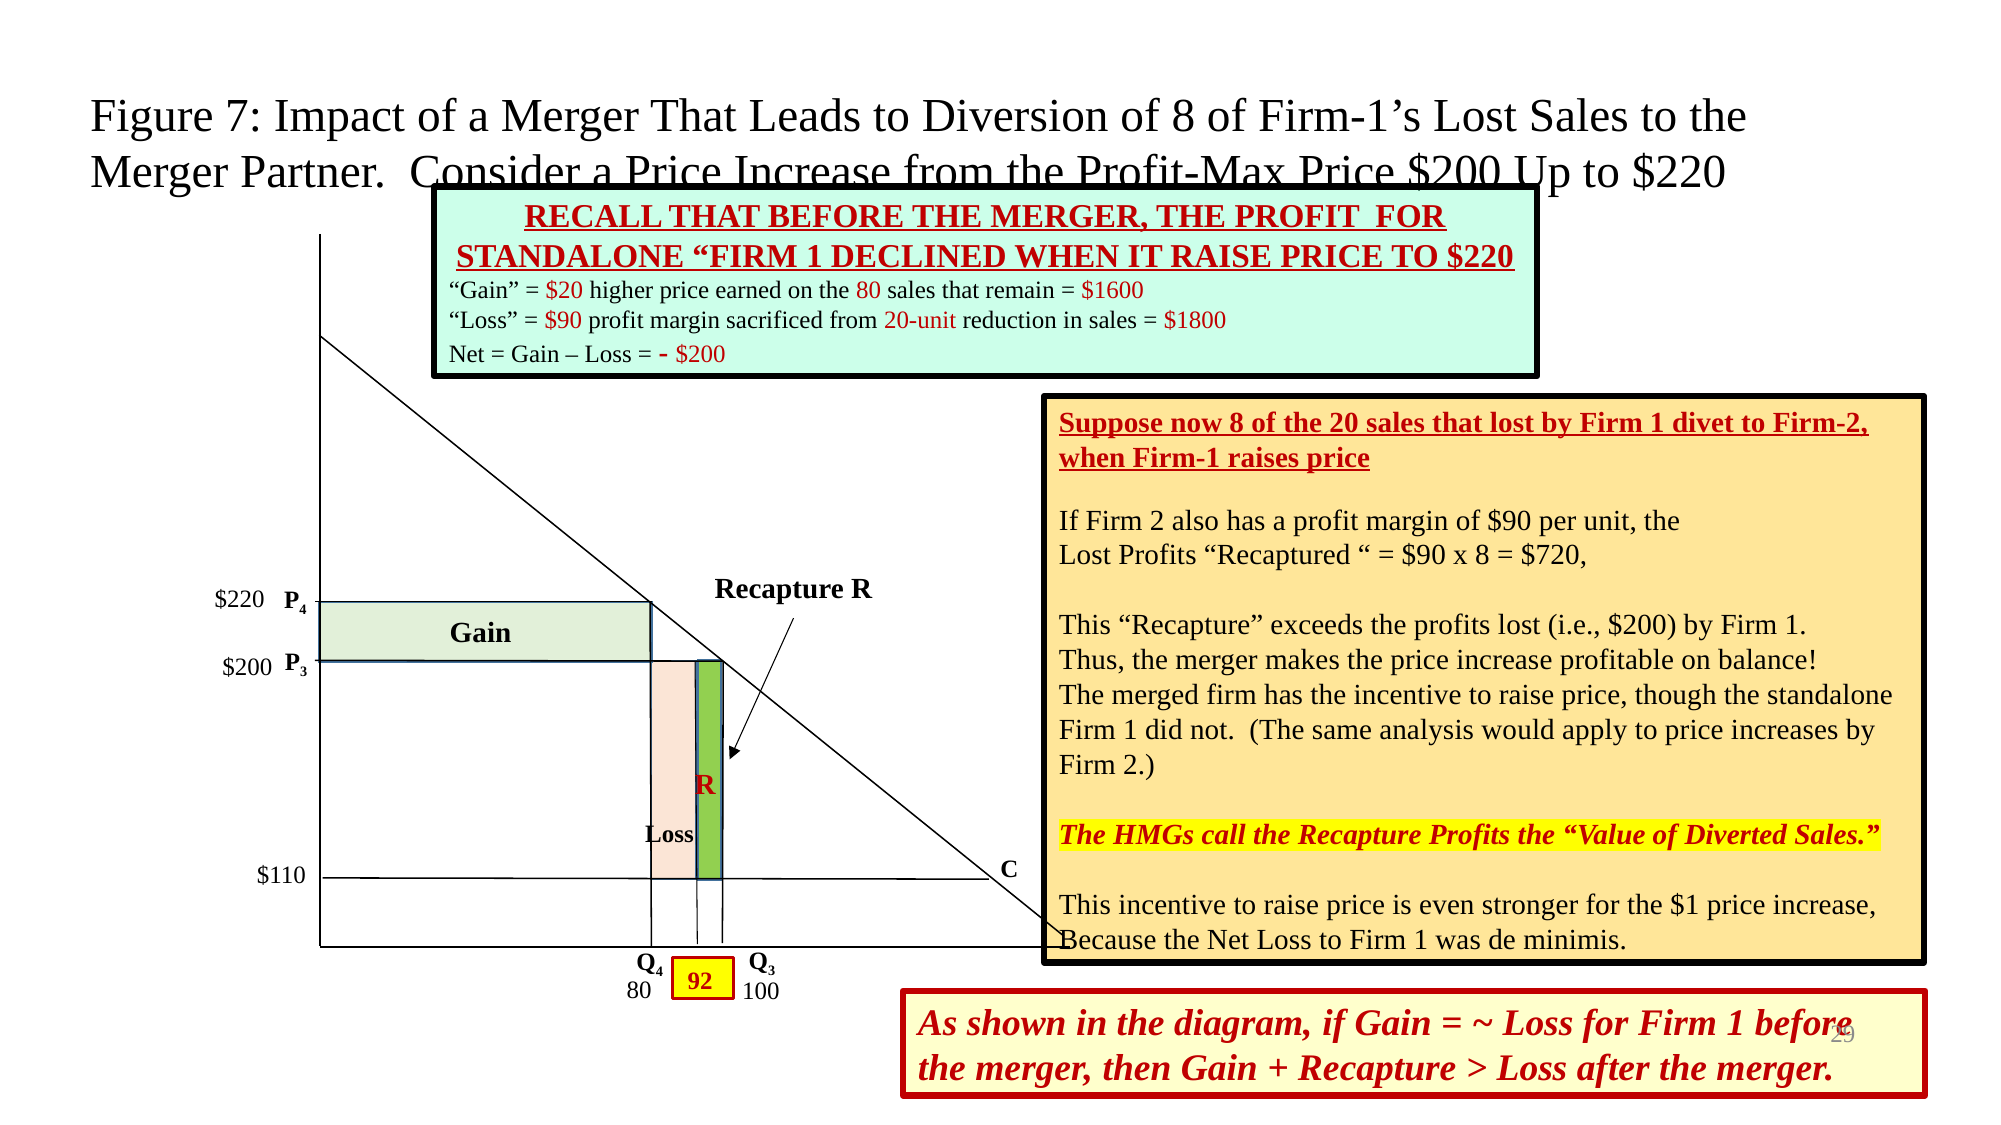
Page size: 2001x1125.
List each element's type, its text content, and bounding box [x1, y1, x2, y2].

text_box RECALL THAT BEFORE THE MERGER, THE PROFIT FOR STANDALONE “FIRM 1 DECLINED WHEN IT RAISE PRICE TO $220 “Gain” = $20 higher price earned on the 80 sales that remain = $1600 “Loss” = $90 profit margin sacrificed from 20-unit reduction in sales = $1800 Net = Gain – Loss = - $200 [433, 186, 1538, 377]
text_box Suppose now 8 of the 20 sales that lost by Firm 1 divet to Firm-2, when Firm-1 raises price If Firm 2 also has a profit margin of $90 per unit, the Lost Profits “Recaptured “ = $90 x 8 = $720, This “Recapture” exceeds the profits lost (i.e., $200) by Firm 1. Thus, the merger makes the price increase profitable on balance! The merged firm has the incentive to raise price, though the standalone Firm 1 did not. (The same analysis would apply to price increases by Firm 2.) The HMGs call the Recapture Profits the “Value of Diverted Sales.” This incentive to raise price is even stronger for the $1 price increase, Because the Net Loss to Firm 1 was de minimis. [1071, 396, 1924, 963]
slide_number 29 [1420, 1002, 1871, 1063]
text_box Figure 7: Impact of a Merger That Leads to Diversion of 8 of Firm-1’s Lost Sales to the Merger Partner. Consider a Price Increase from the Profit-Max Price $200 Up to $220 [75, 19, 1801, 238]
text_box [199, 233, 1071, 1019]
text_box As shown in the diagram, if Gain = ~ Loss for Firm 1 before the merger, then Gain + Recapture > Loss after the merger. [903, 990, 1926, 1096]
